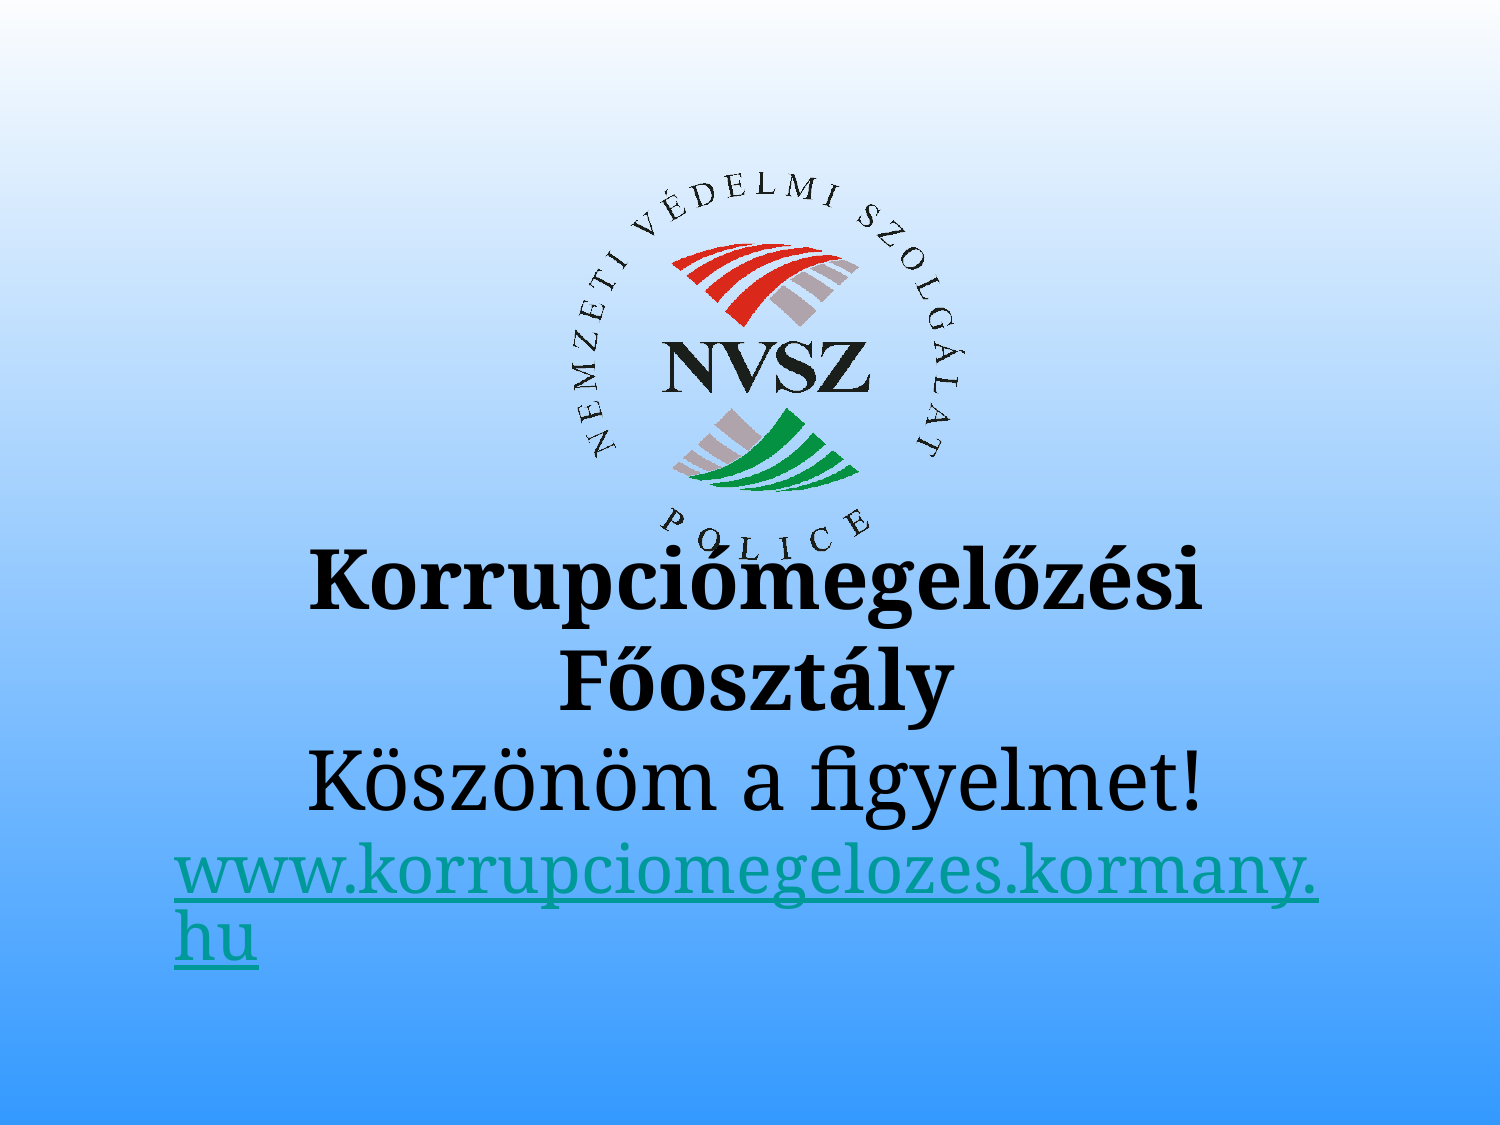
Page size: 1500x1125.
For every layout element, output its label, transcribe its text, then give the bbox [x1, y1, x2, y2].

picture [572, 172, 967, 565]
title Korrupciómegelőzési Főosztály Köszönöm a figyelmet! www.korrupciomegelozes.kormany.hu [159, 597, 1355, 927]
